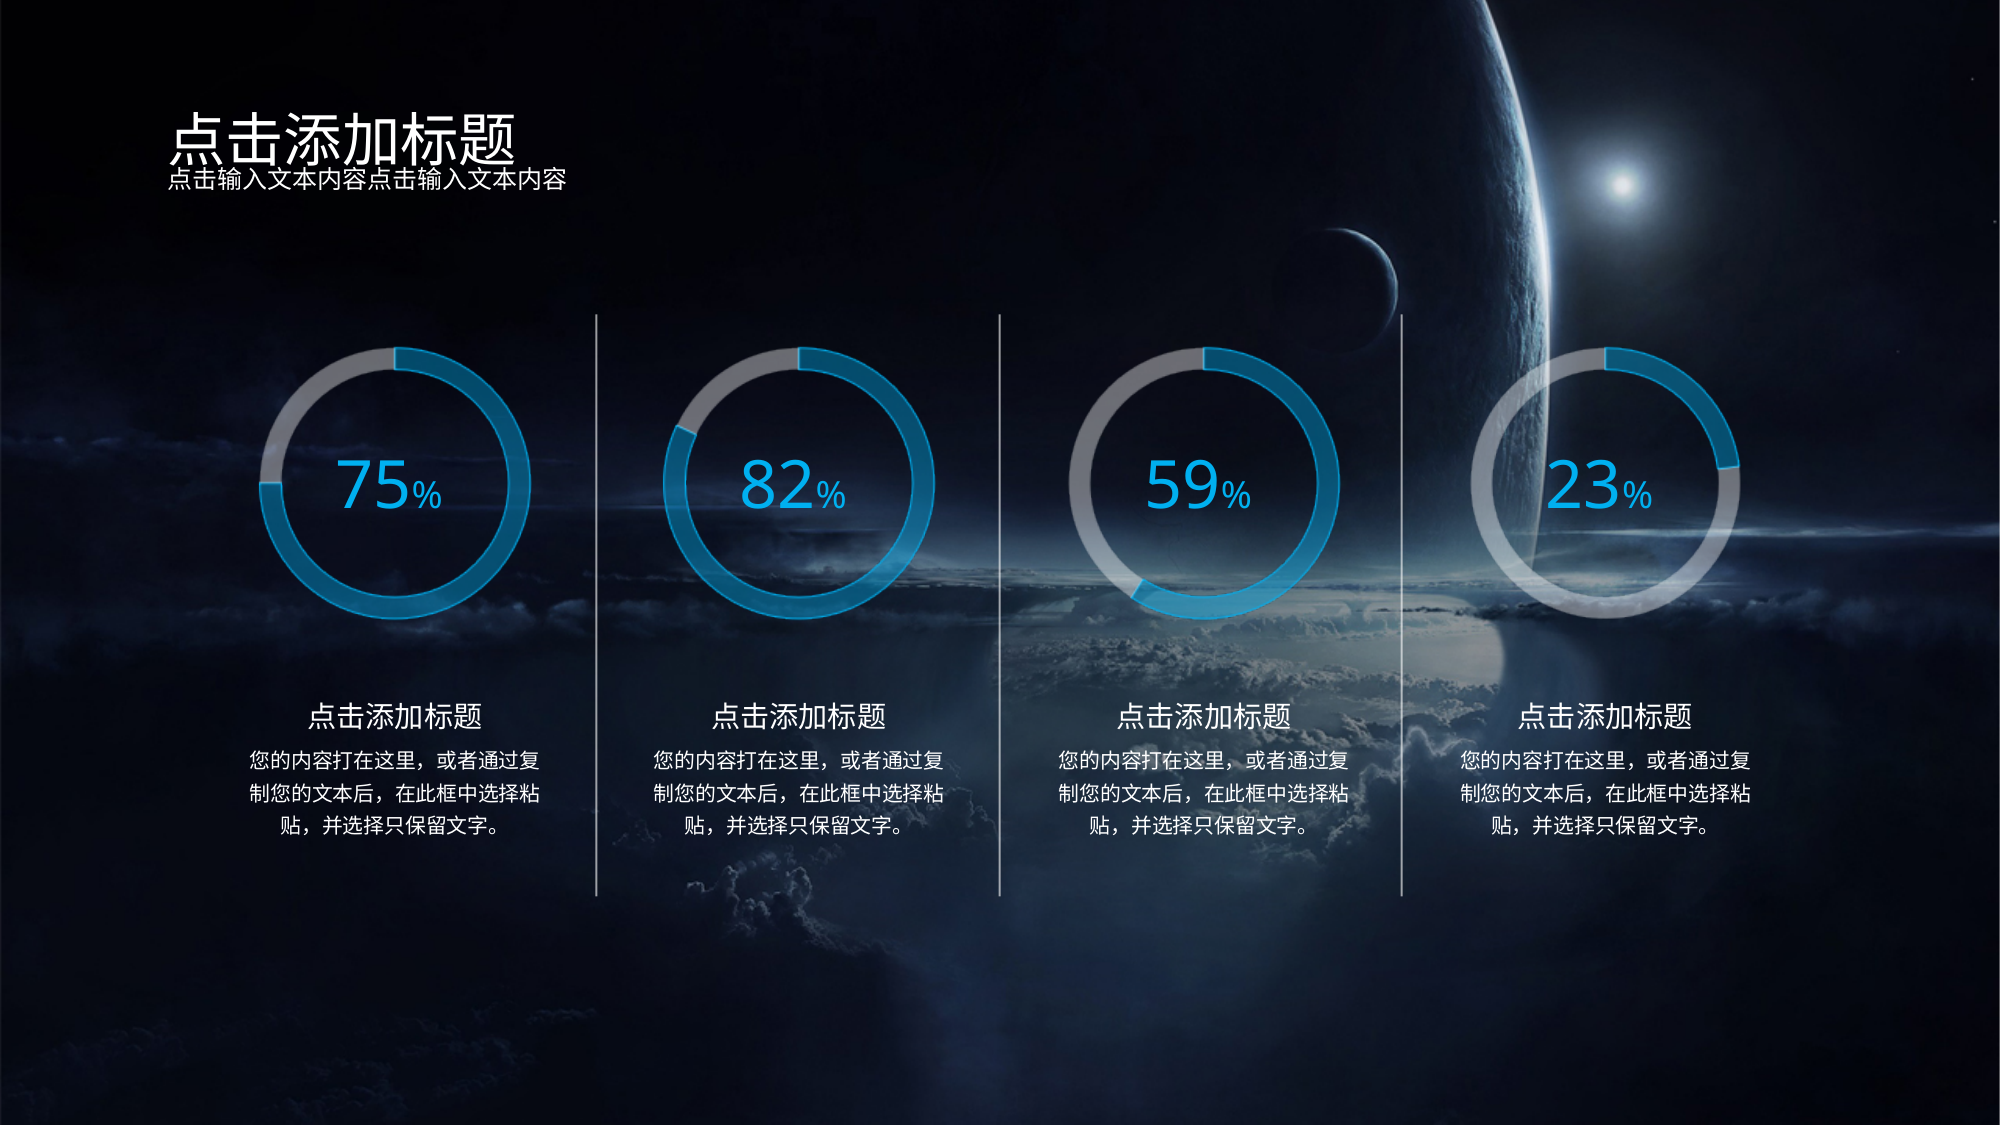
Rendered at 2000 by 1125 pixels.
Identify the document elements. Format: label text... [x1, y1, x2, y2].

text_box 点击添加标题 [1460, 680, 1751, 734]
picture [0, 0, 2000, 1125]
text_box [1046, 320, 1362, 646]
text_box 点击输入文本内容点击输入文本内容 [152, 155, 583, 201]
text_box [237, 320, 553, 646]
text_box 点击添加标题 [249, 680, 541, 734]
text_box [1447, 320, 1764, 646]
text_box 您的内容打在这里，或者通过复制您的文本后，在此框中选择粘贴，并选择只保留文字。 [231, 733, 559, 846]
text_box 您的内容打在这里，或者通过复制您的文本后，在此框中选择粘贴，并选择只保留文字。 [635, 733, 963, 846]
text_box 您的内容打在这里，或者通过复制您的文本后，在此框中选择粘贴，并选择只保留文字。 [1040, 733, 1368, 846]
text_box 点击添加标题 [1058, 680, 1350, 734]
text_box 点击添加标题 [653, 680, 945, 734]
text_box 您的内容打在这里，或者通过复制您的文本后，在此框中选择粘贴，并选择只保留文字。 [1441, 733, 1770, 846]
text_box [641, 320, 957, 646]
text_box 点击添加标题 [152, 60, 532, 155]
